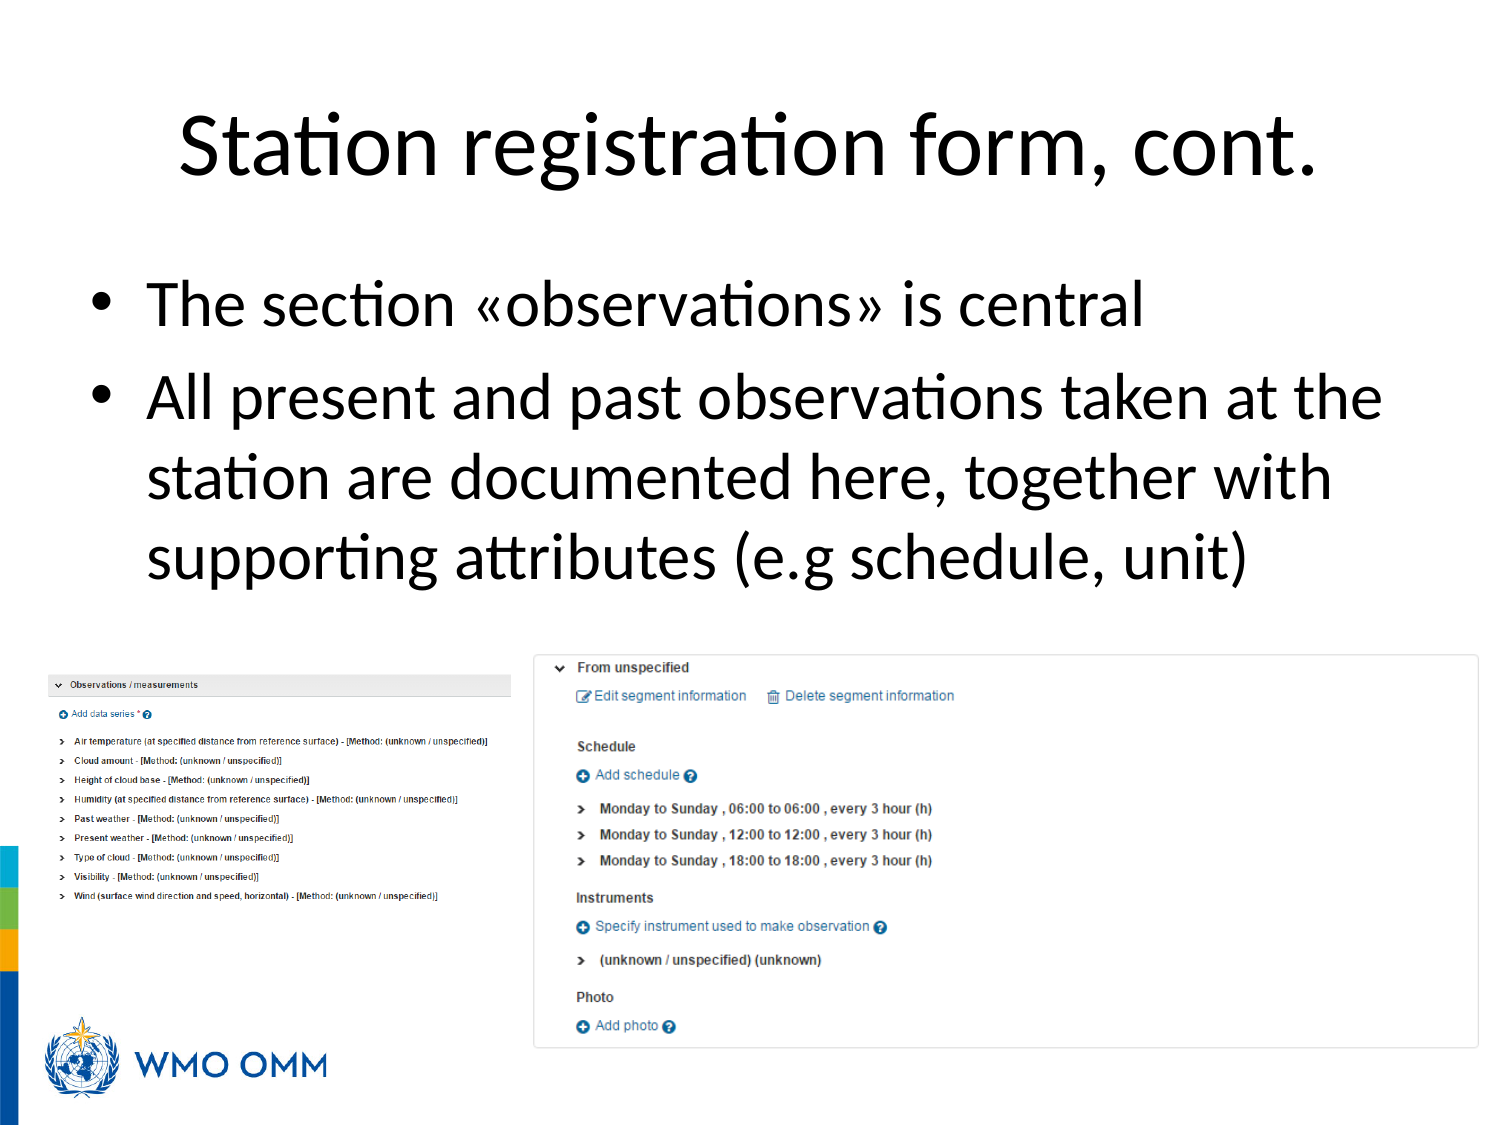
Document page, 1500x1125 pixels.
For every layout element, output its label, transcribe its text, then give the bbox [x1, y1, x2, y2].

title Station registration form, cont. [75, 45, 1425, 233]
picture [0, 642, 1500, 1125]
text_box The section «observations» is central All present and past observations taken at the station are documented here, together with supporting attributes (e.g schedule, unit) [74, 252, 1425, 615]
